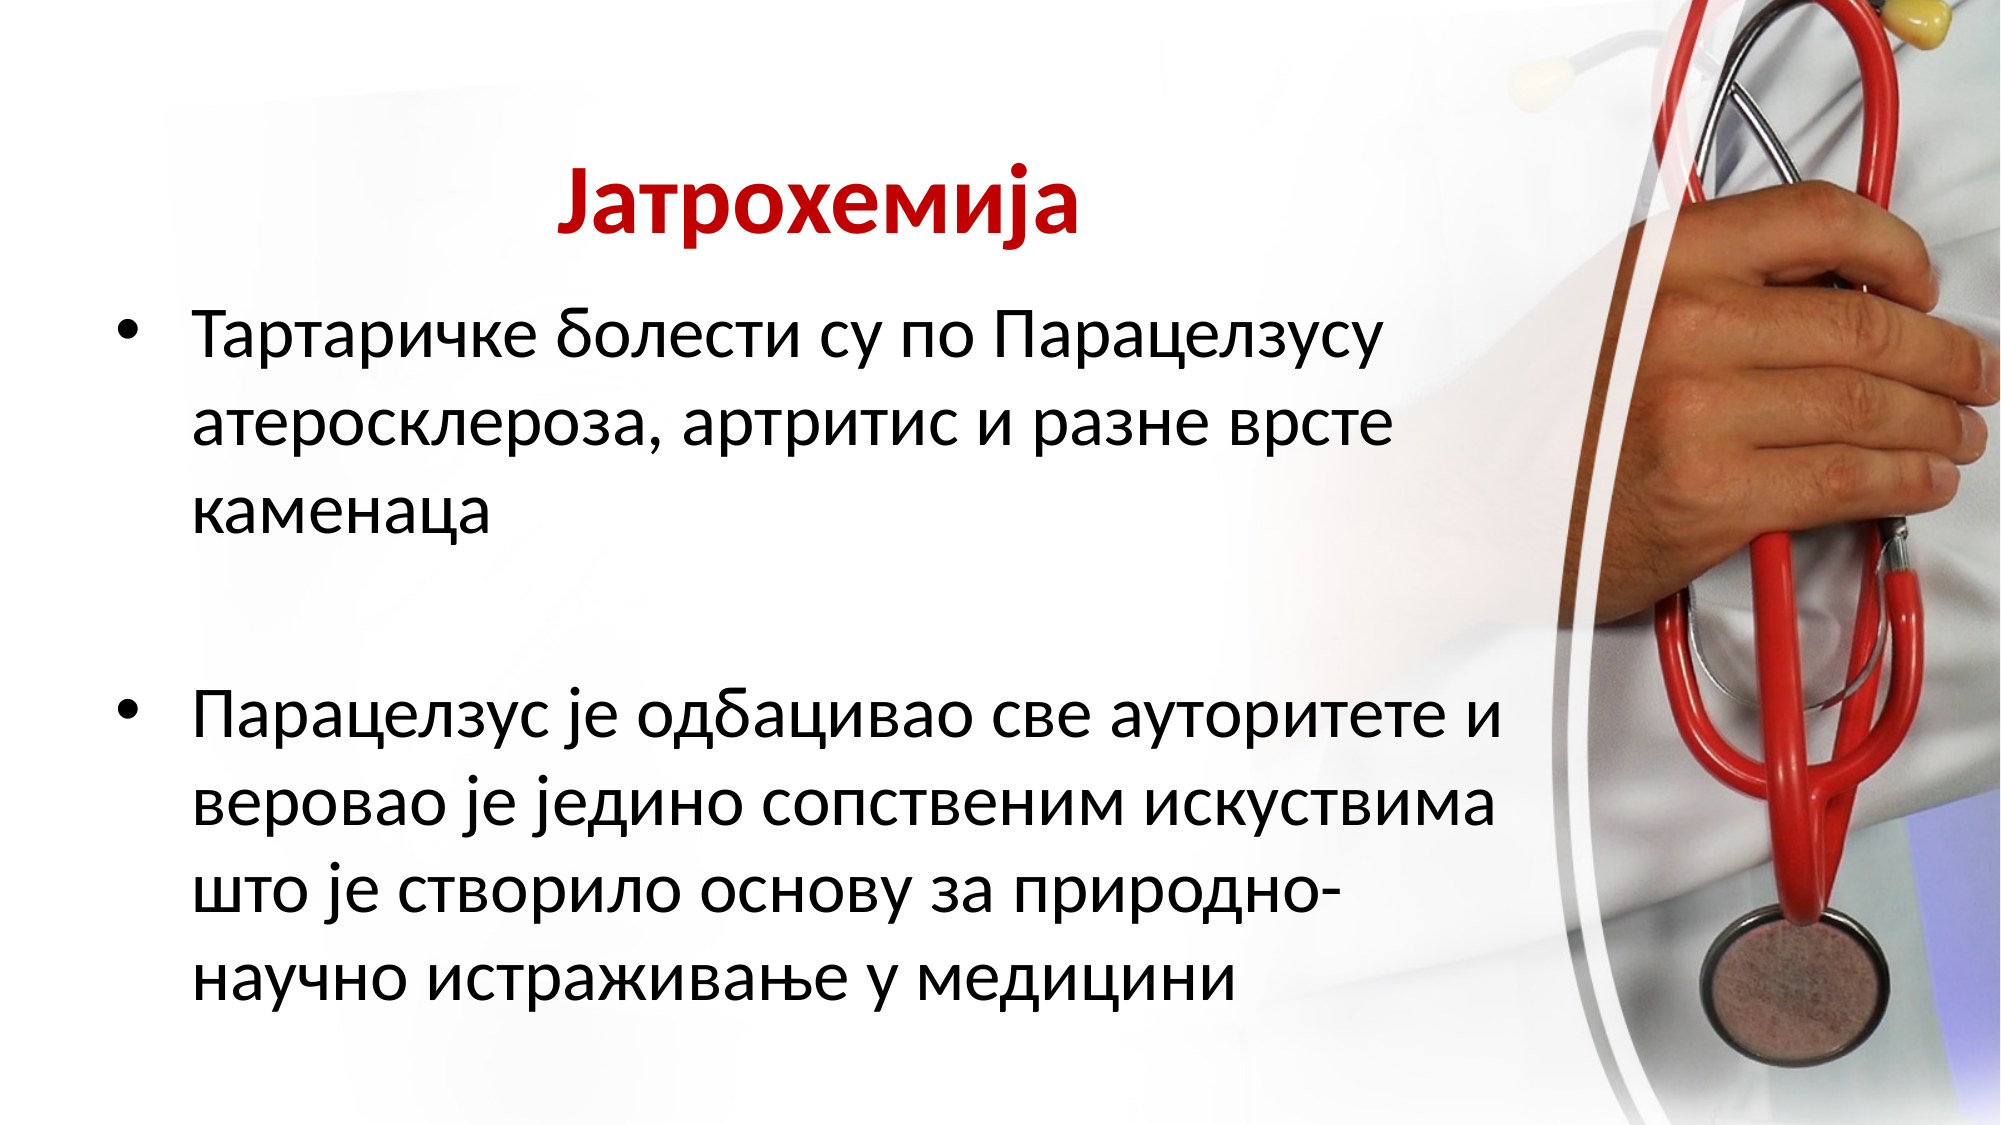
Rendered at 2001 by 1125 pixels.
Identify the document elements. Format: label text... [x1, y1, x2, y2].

picture [0, 0, 2001, 1125]
title Јатрохемија [99, 110, 1540, 278]
list Тартаричке болести су по Парацелзусу атеросклероза, артритис и разне врсте каменаца Парацелзус је одбацивао све ауторитете и веровао је једино сопственим искуствима што је створило основу за природно-научно истраживање у медицини [100, 277, 1537, 1068]
